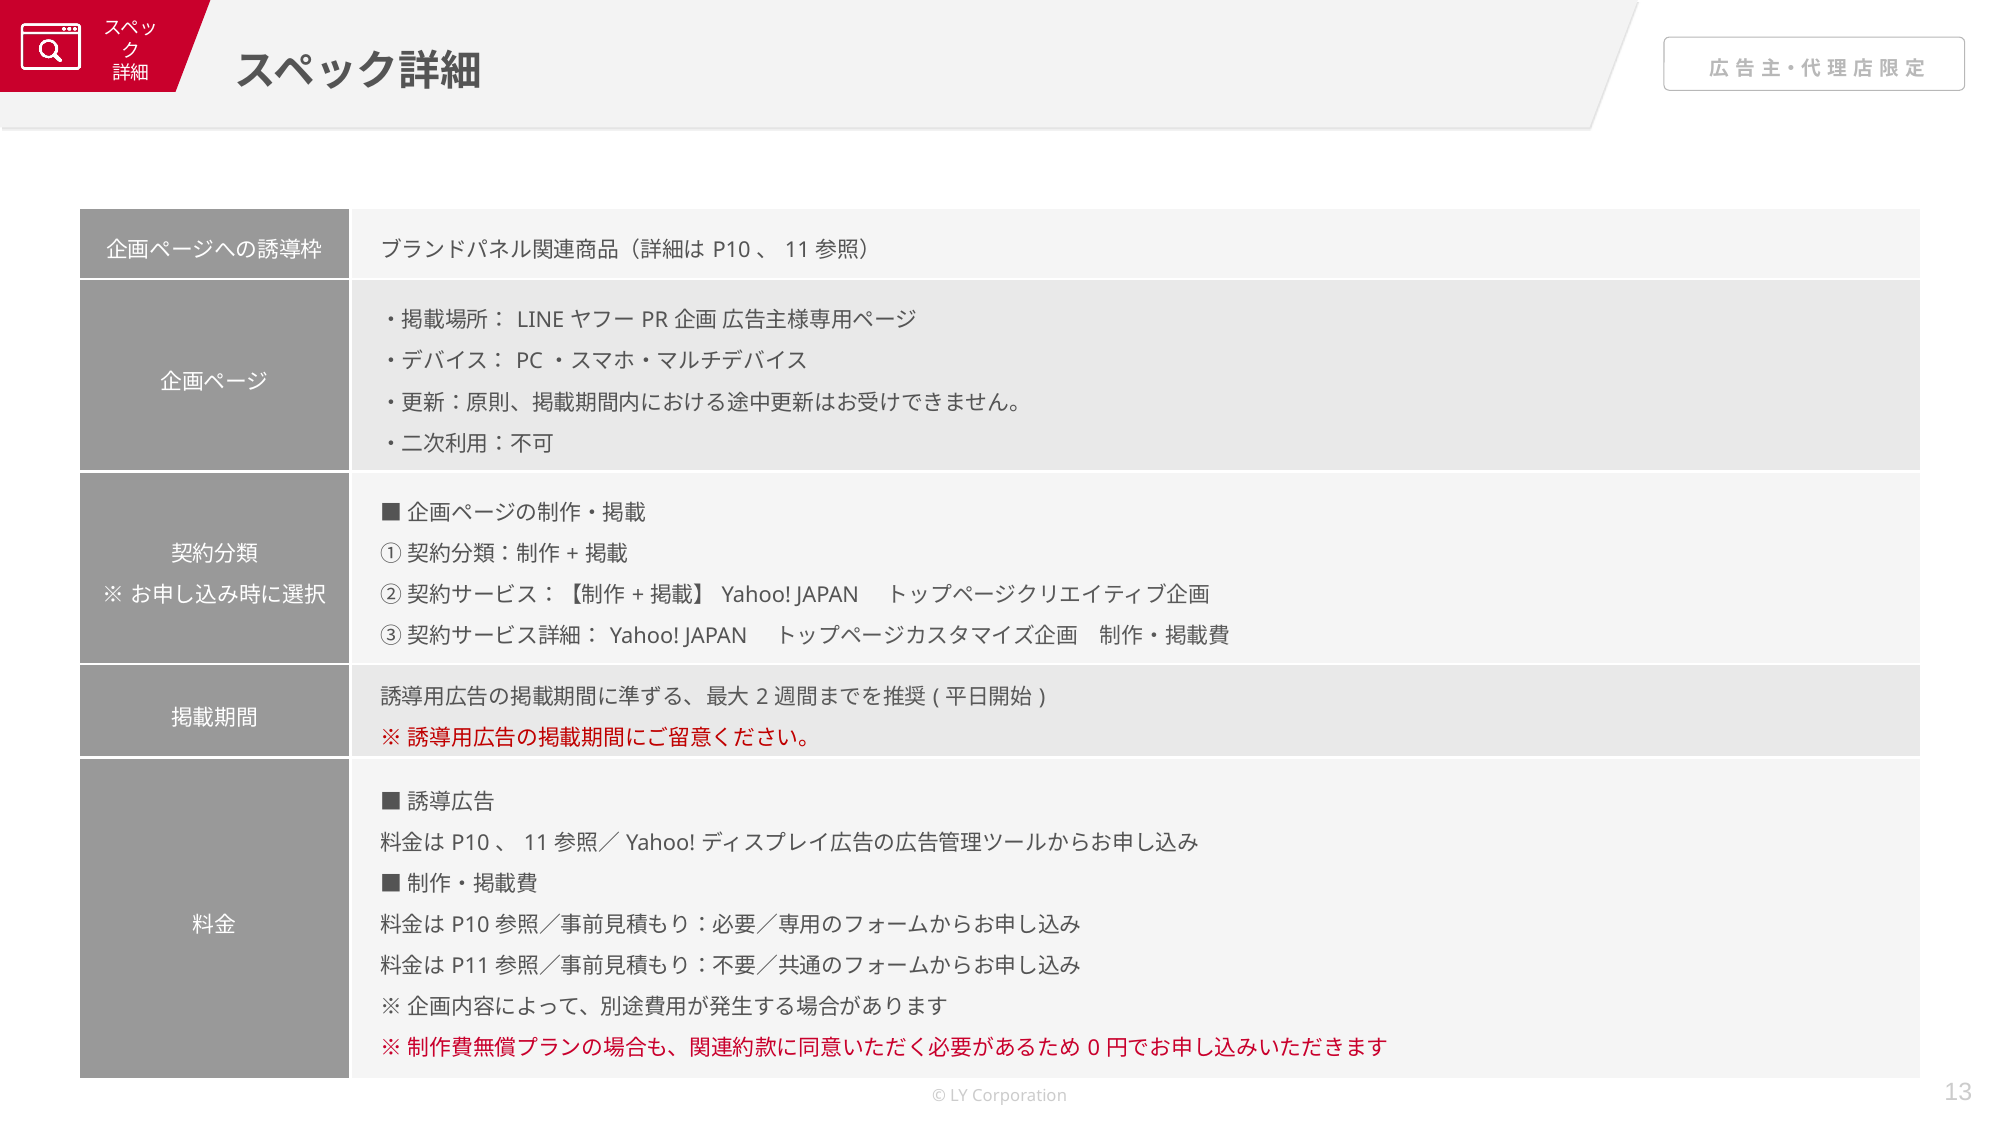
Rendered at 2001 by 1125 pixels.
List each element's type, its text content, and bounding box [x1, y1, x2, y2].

table_header 企画ページへの誘導枠 [80, 209, 349, 278]
table_header ブランドパネル関連商品（詳細はP10、11参照） [352, 209, 1920, 278]
picture [16, 12, 84, 80]
table_cell 掲載期間 [80, 665, 349, 756]
table_cell ■誘導広告 料金はP10、11参照／Yahoo!ディスプレイ広告の広告管理ツールからお申し込み ■制作・掲載費 料金はP10参照／事前見積もり：必要／専用のフォームからお申し込み 料金はP11参照／事前見積もり：不要／共通のフォームからお申し込み ※企画内容によって、別途費用が発生する場合があります ※制作費無償プランの場合も、関連約款に同意いただく必要があるため0円でお申し込みいただきます [352, 759, 1920, 1078]
list スペック詳細 [234, 41, 1570, 97]
table_cell 契約分類 ※お申し込み時に選択 [80, 473, 349, 663]
table_cell ・掲載場所：LINEヤフーPR企画 広告主様専用ページ ・デバイス：PC・スマホ・マルチデバイス ・更新：原則、掲載期間内における途中更新はお受けできません。 ・二次利用：不可 [352, 280, 1920, 470]
list スペック 詳細 [98, 12, 170, 81]
table_cell 料金 [80, 759, 349, 1078]
table_cell 企画ページ [80, 280, 349, 470]
table_cell 誘導用広告の掲載期間に準ずる、最大2週間までを推奨(平日開始) ※誘導用広告の掲載期間にご留意ください。 [352, 665, 1920, 756]
table_cell ■企画ページの制作・掲載 ①契約分類：制作+掲載 ②契約サービス：【制作+掲載】Yahoo! JAPAN トップページクリエイティブ企画 ③契約サービス詳細：Yahoo! JAPAN トップページカスタマイズ企画 制作・掲載費 [352, 473, 1920, 663]
